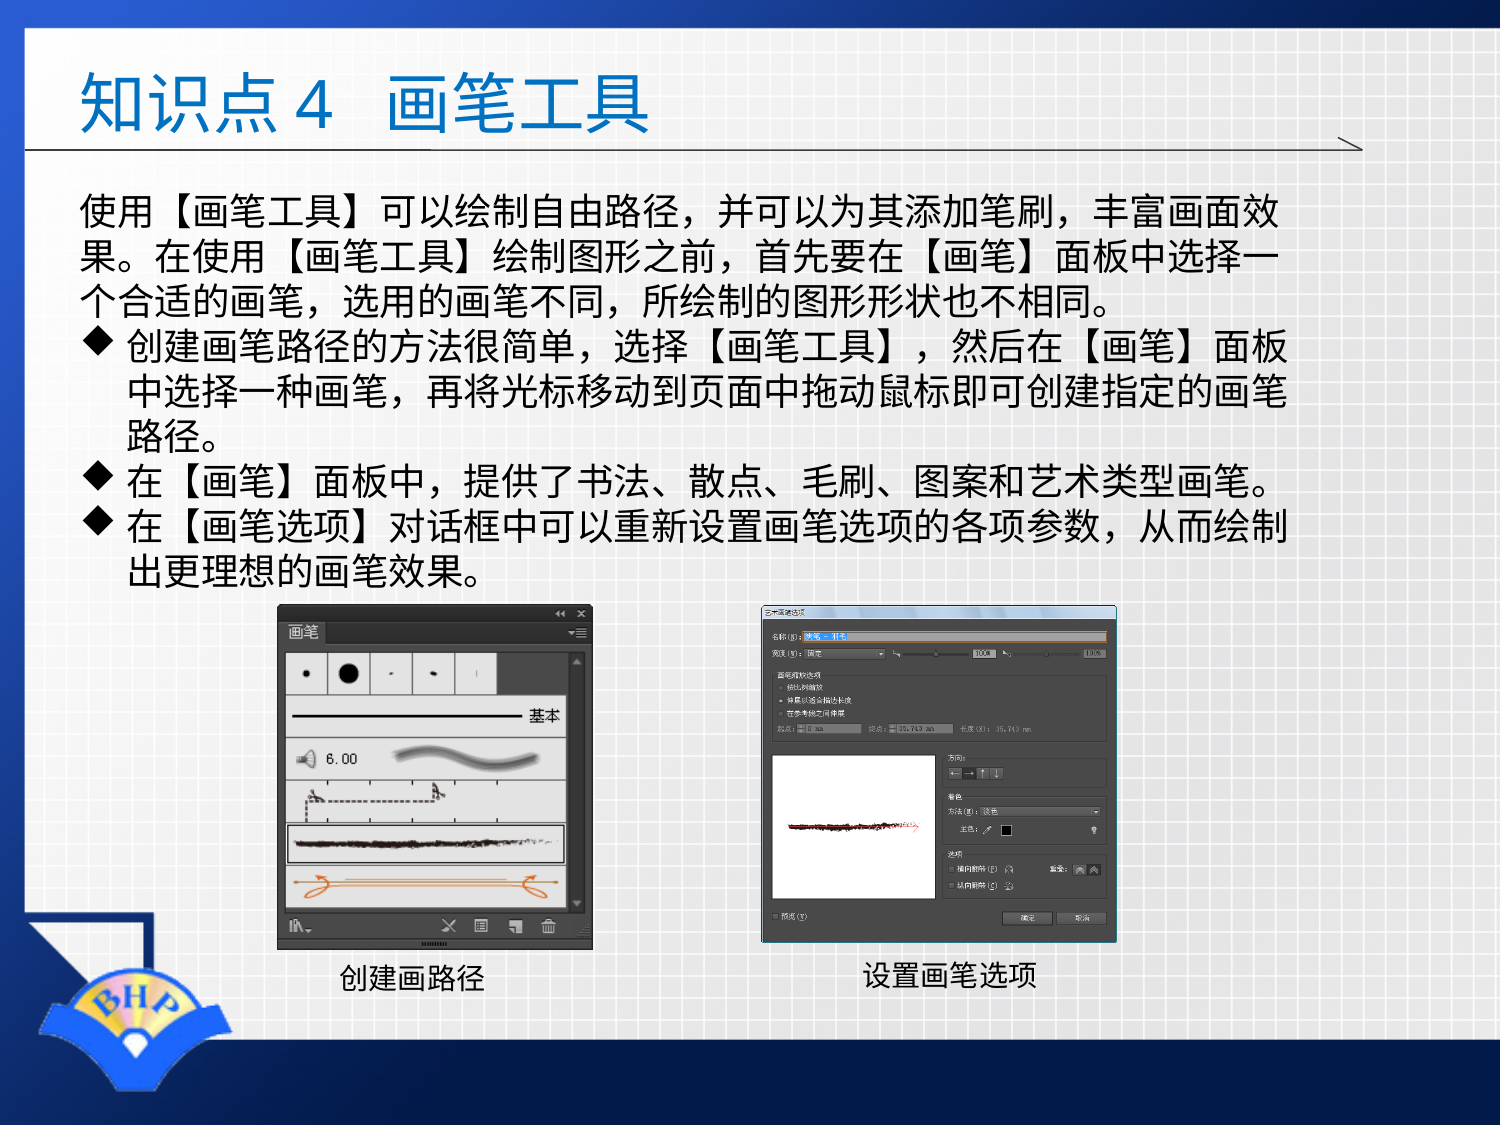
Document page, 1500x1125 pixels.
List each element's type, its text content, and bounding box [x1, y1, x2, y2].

text_box 设置画笔选项 [847, 952, 1060, 1000]
text_box 创建画路径 [324, 953, 617, 1003]
text_box 使用【画笔工具】可以绘制自由路径，并可以为其添加笔刷，丰富画面效果。在使用【画笔工具】绘制图形之前，首先要在【画笔】面板中选择一个合适的画笔，选用的画笔不同，所绘制的图形形状也不相同。 创建画笔路径的方法很简单，选择【画笔工具】，然后在【画笔】面板中选择一种画笔，再将光标移动到页面中拖动鼠标即可创建指定的画笔路径。 在【画笔】面板中，提供了书法、散点、毛刷、图案和艺术类型画笔。 在【画笔选项】对话框中可以重新设置画笔选项的各项参数，从而绘制出更理想的画笔效果。 [64, 180, 1317, 601]
text_box 知识点4 画笔工具 [64, 54, 904, 180]
picture [0, 0, 1500, 1125]
